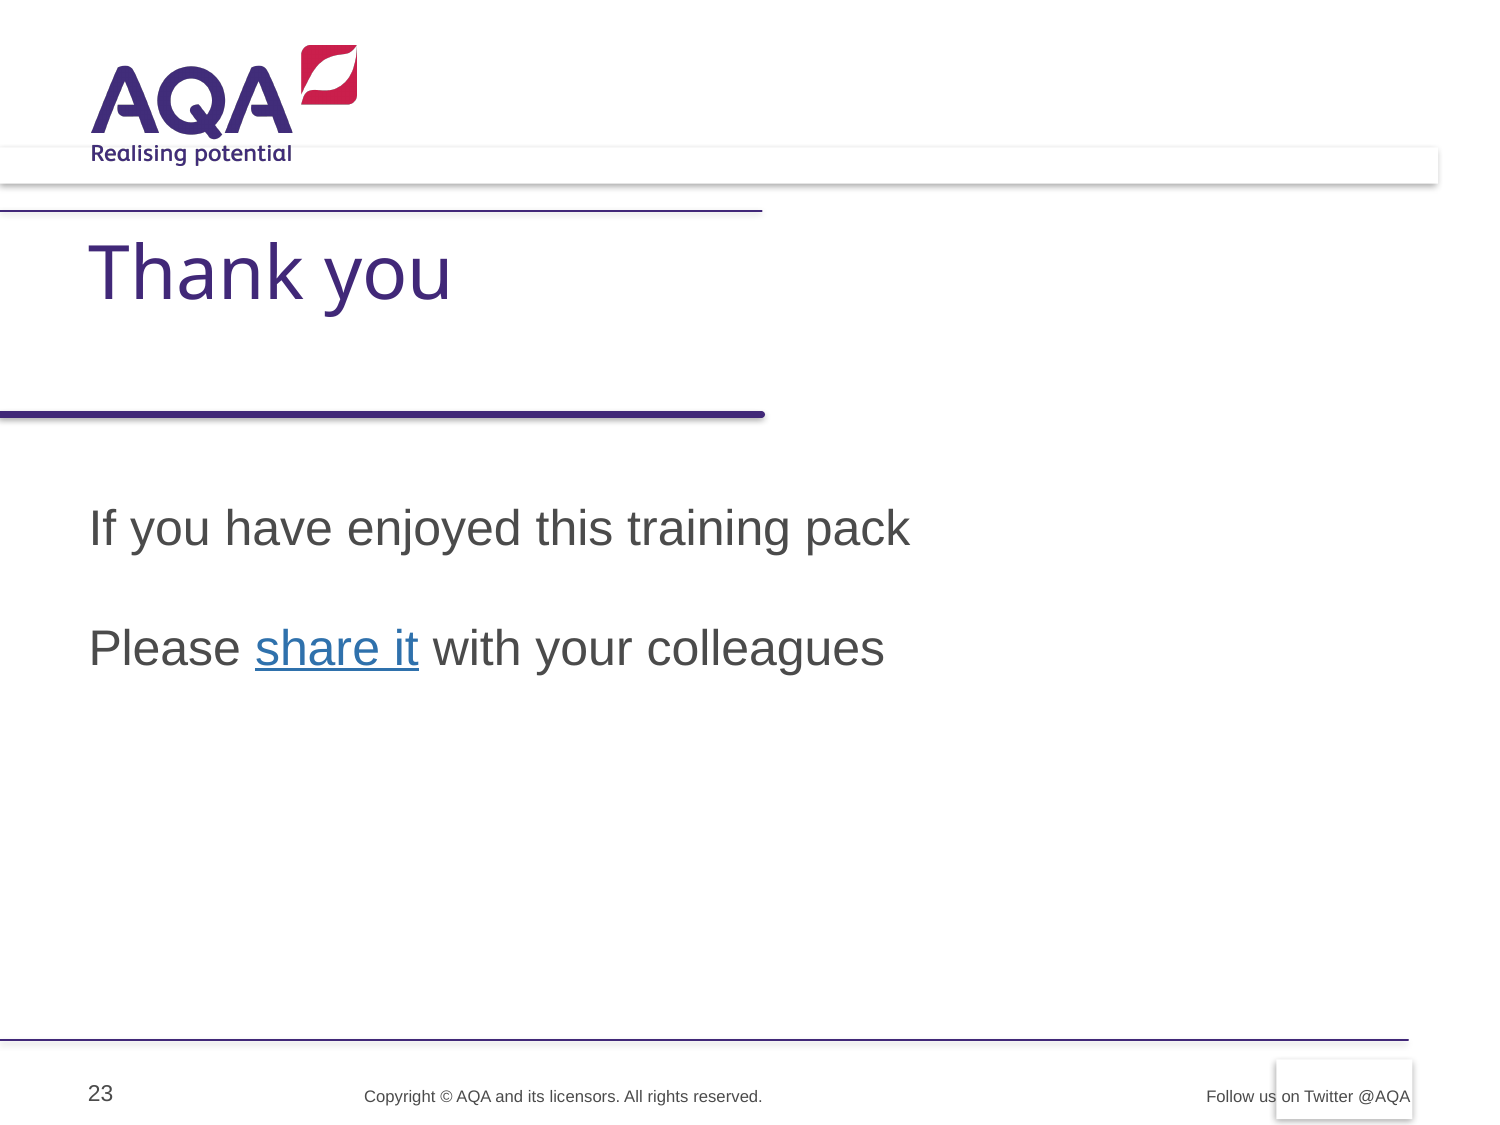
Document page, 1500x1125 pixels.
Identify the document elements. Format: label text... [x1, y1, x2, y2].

footer Copyright © AQA and its licensors. All rights reserved. [324, 1084, 764, 1124]
picture [91, 45, 357, 166]
text_box If you have enjoyed this training pack Please share it with your colleagues [88, 495, 1409, 676]
slide_number 23 [72, 1062, 188, 1123]
title Thank you [88, 235, 750, 396]
